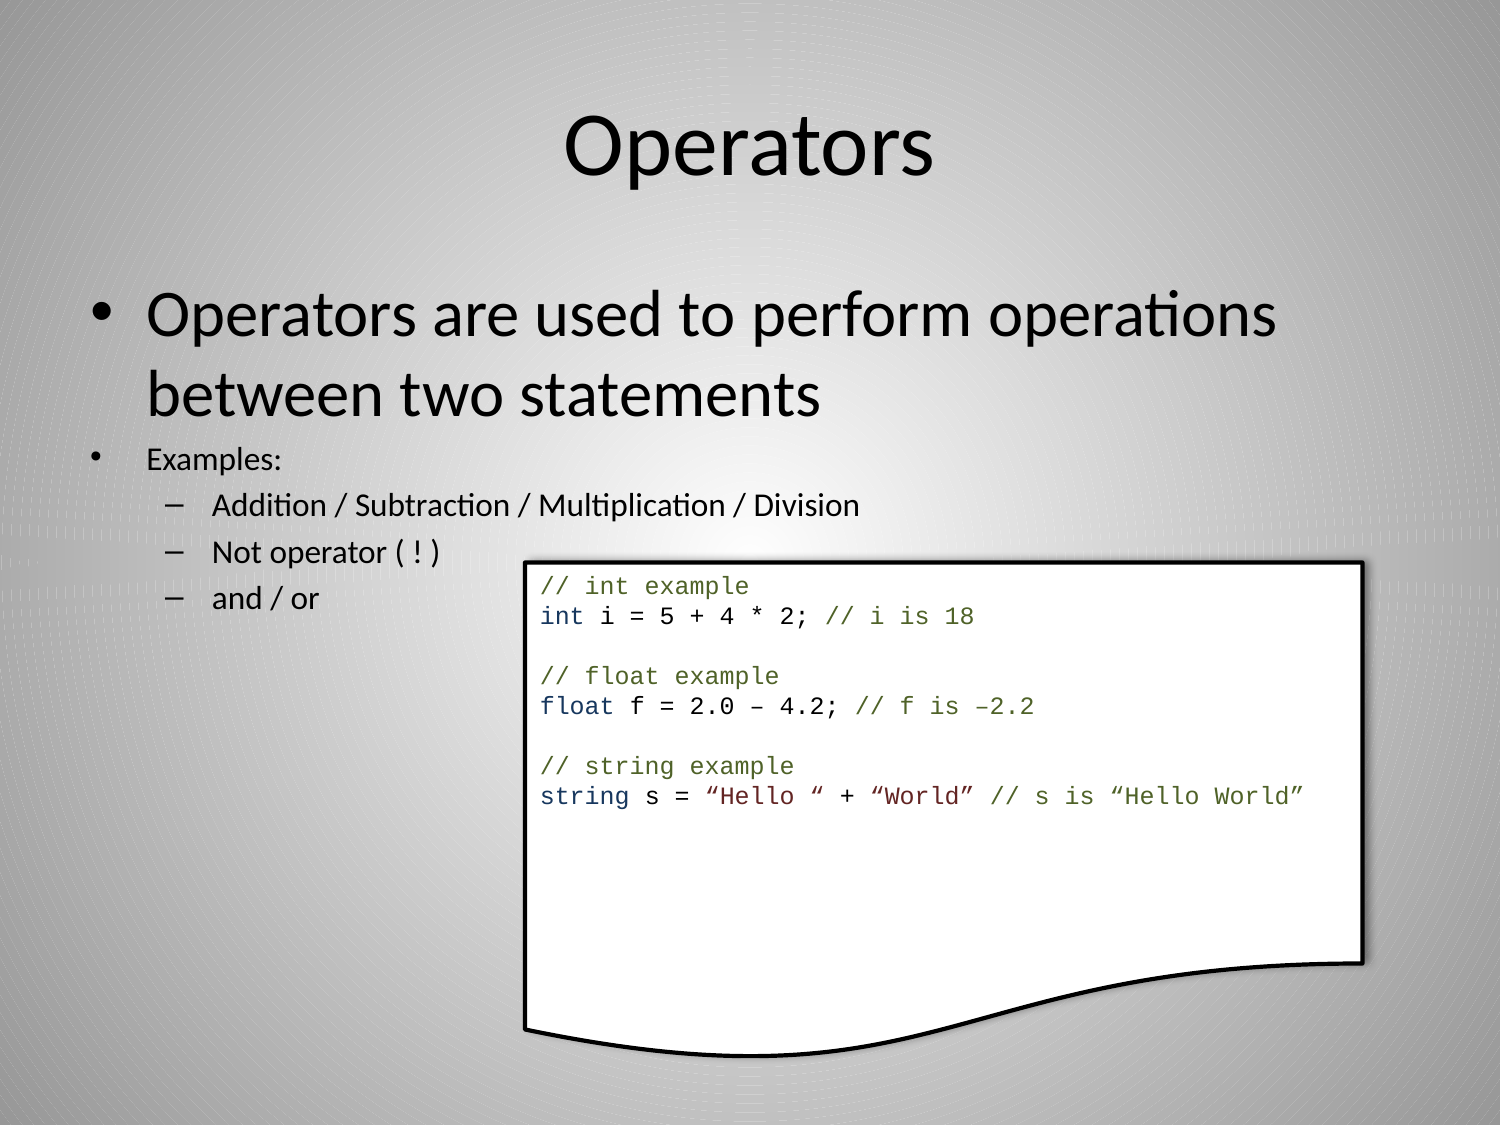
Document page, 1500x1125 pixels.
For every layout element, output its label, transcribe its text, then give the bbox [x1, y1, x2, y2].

text_box // int example int i = 5 + 4 * 2; // i is 18 // float example float f = 2.0 – 4.2; // f is –2.2 // string example string s = “Hello “ + “World” // s is “Hello World” [522, 560, 1365, 1059]
title Operators [75, 45, 1425, 233]
list Operators are used to perform operations between two statements Examples: Addition / Subtraction / Multiplication / Division Not operator ( ! ) and / or [75, 262, 1425, 1005]
